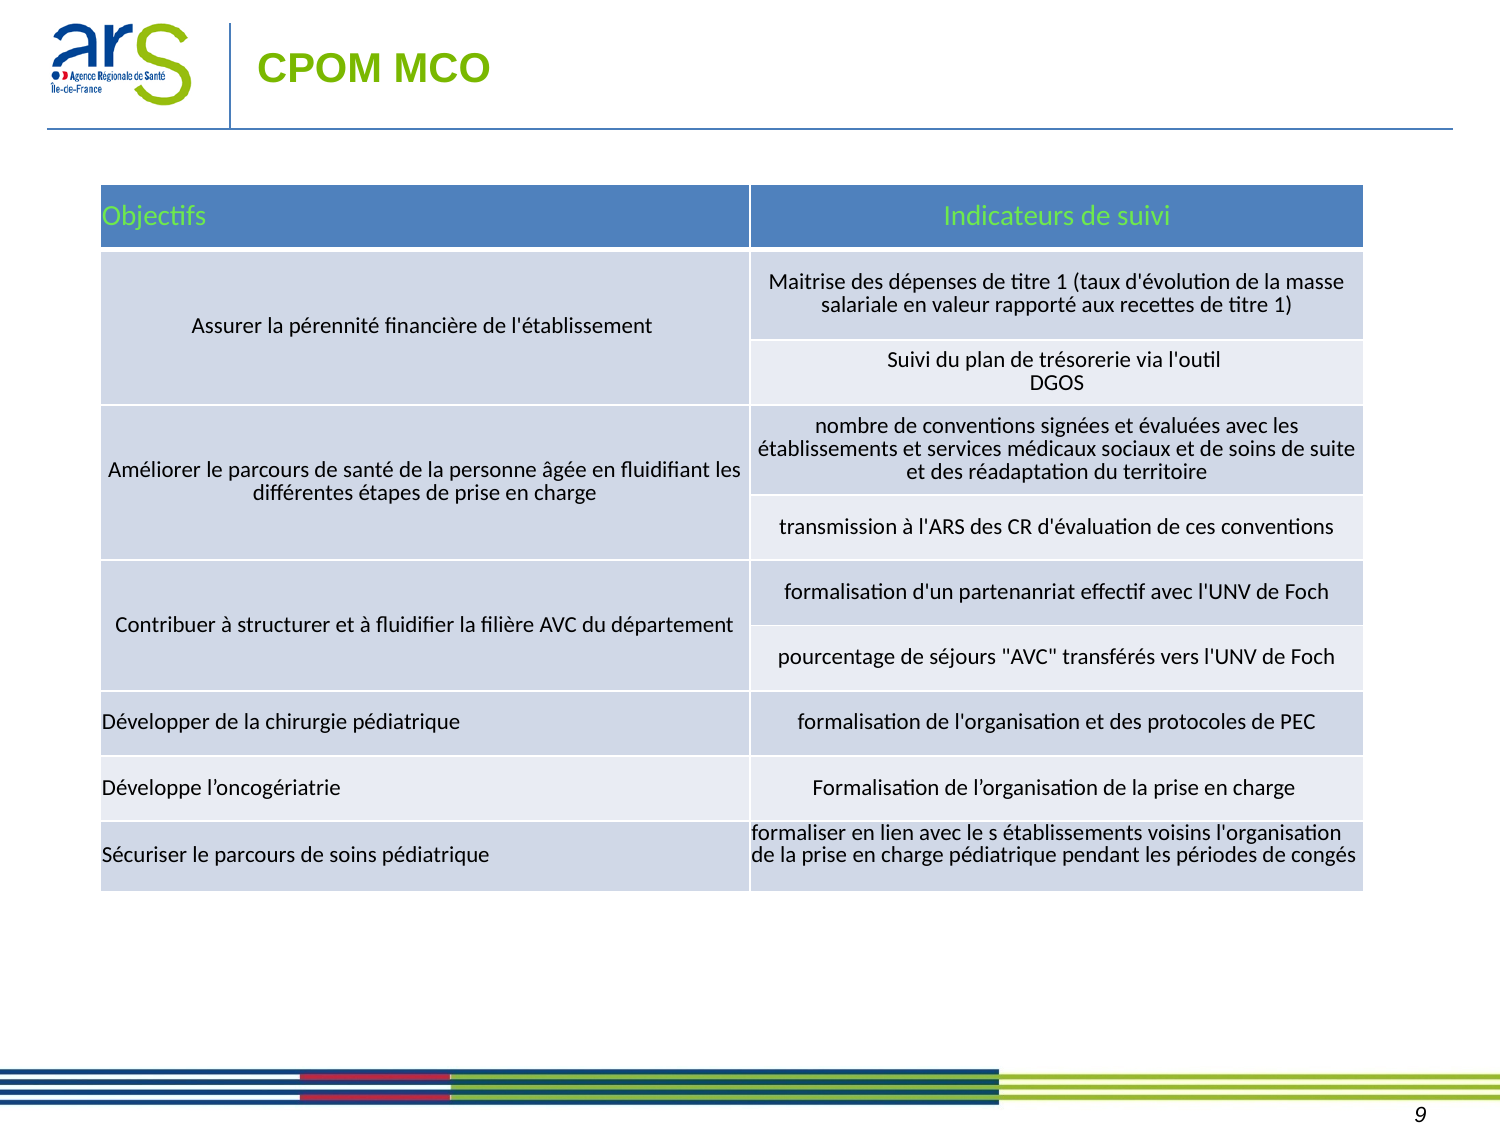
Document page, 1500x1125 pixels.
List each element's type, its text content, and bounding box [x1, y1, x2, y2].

table_cell pourcentage de séjours "AVC" transférés vers l'UNV de Foch [751, 626, 1363, 690]
table_cell Assurer la pérennité financière de l'établissement [101, 252, 749, 404]
table_header Indicateurs de suivi [751, 185, 1363, 247]
table_cell Maitrise des dépenses de titre 1 (taux d'évolution de la masse salariale en valeur rapporté aux recettes de titre 1) [751, 252, 1363, 339]
title CPOM MCO [241, 18, 1426, 114]
table_cell Suivi du plan de trésorerie via l'outil DGOS [751, 341, 1363, 404]
picture [35, 23, 198, 106]
table_cell Développe l’oncogériatrie [101, 757, 749, 820]
table_cell nombre de conventions signées et évaluées avec les établissements et services médicaux sociaux et de soins de suite et des réadaptation du territoire [751, 406, 1363, 494]
table_cell Sécuriser le parcours de soins pédiatrique [101, 822, 749, 891]
picture [0, 1055, 1500, 1118]
table_cell Développer de la chirurgie pédiatrique [101, 692, 749, 755]
table_cell formaliser en lien avec le s établissements voisins l'organisation de la prise en charge pédiatrique pendant les périodes de congés [751, 822, 1363, 891]
table_cell Contribuer à structurer et à fluidifier la filière AVC du département [101, 561, 749, 690]
table_cell Améliorer le parcours de santé de la personne âgée en fluidifiant les différentes étapes de prise en charge [101, 406, 749, 559]
table_cell transmission à l'ARS des CR d'évaluation de ces conventions [751, 496, 1363, 559]
table_header Objectifs [101, 185, 749, 247]
table_cell formalisation d'un partenanriat effectif avec l'UNV de Foch [751, 561, 1363, 625]
table_cell Formalisation de l’organisation de la prise en charge [751, 757, 1363, 820]
picture [1418, 1108, 1424, 1115]
table_cell formalisation de l'organisation et des protocoles de PEC [751, 692, 1363, 755]
